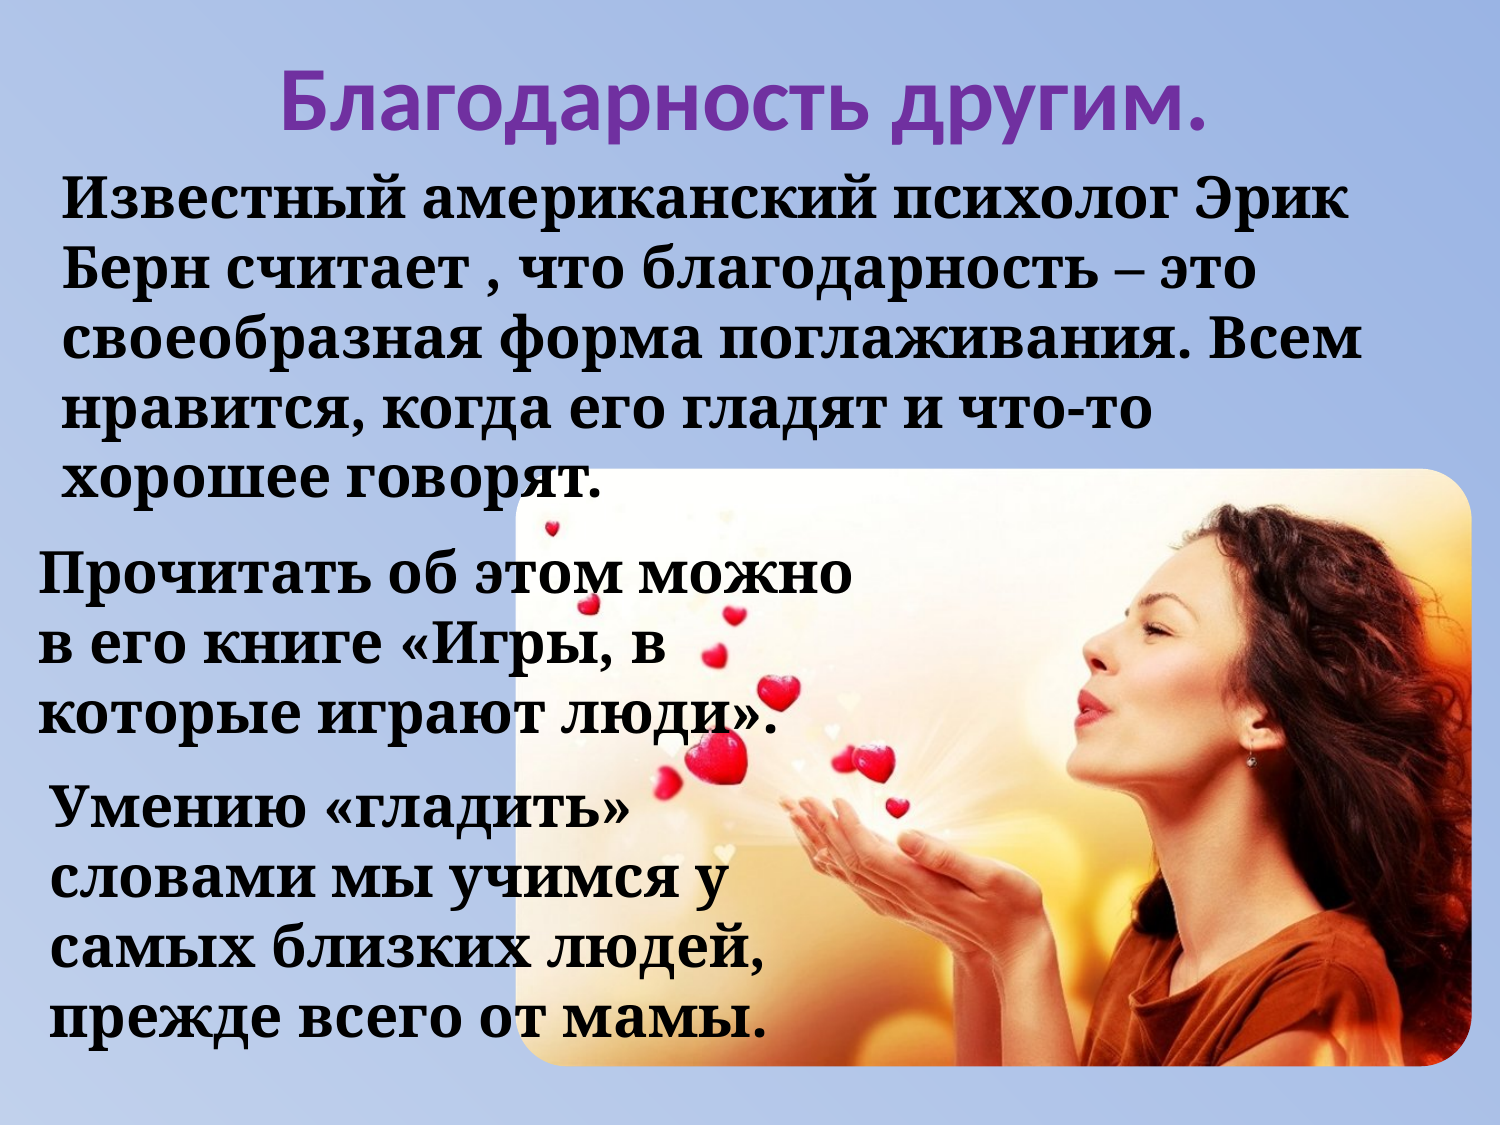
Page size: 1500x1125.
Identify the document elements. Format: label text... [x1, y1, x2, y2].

picture [515, 468, 1472, 1067]
text_box Прочитать об этом можно в его книге «Игры, в которые играют люди». [23, 527, 510, 753]
title Благодарность другим. [70, 0, 1421, 152]
text_box Известный американский психолог Эрик Берн считает , что благодарность – это своеобразная форма поглаживания. Всем нравится, когда его гладят и что-то хорошее говорят. [46, 152, 1454, 517]
text_box Умению «гладить» словами мы учимся у самых близких людей, прежде всего от мамы. [35, 761, 510, 1057]
